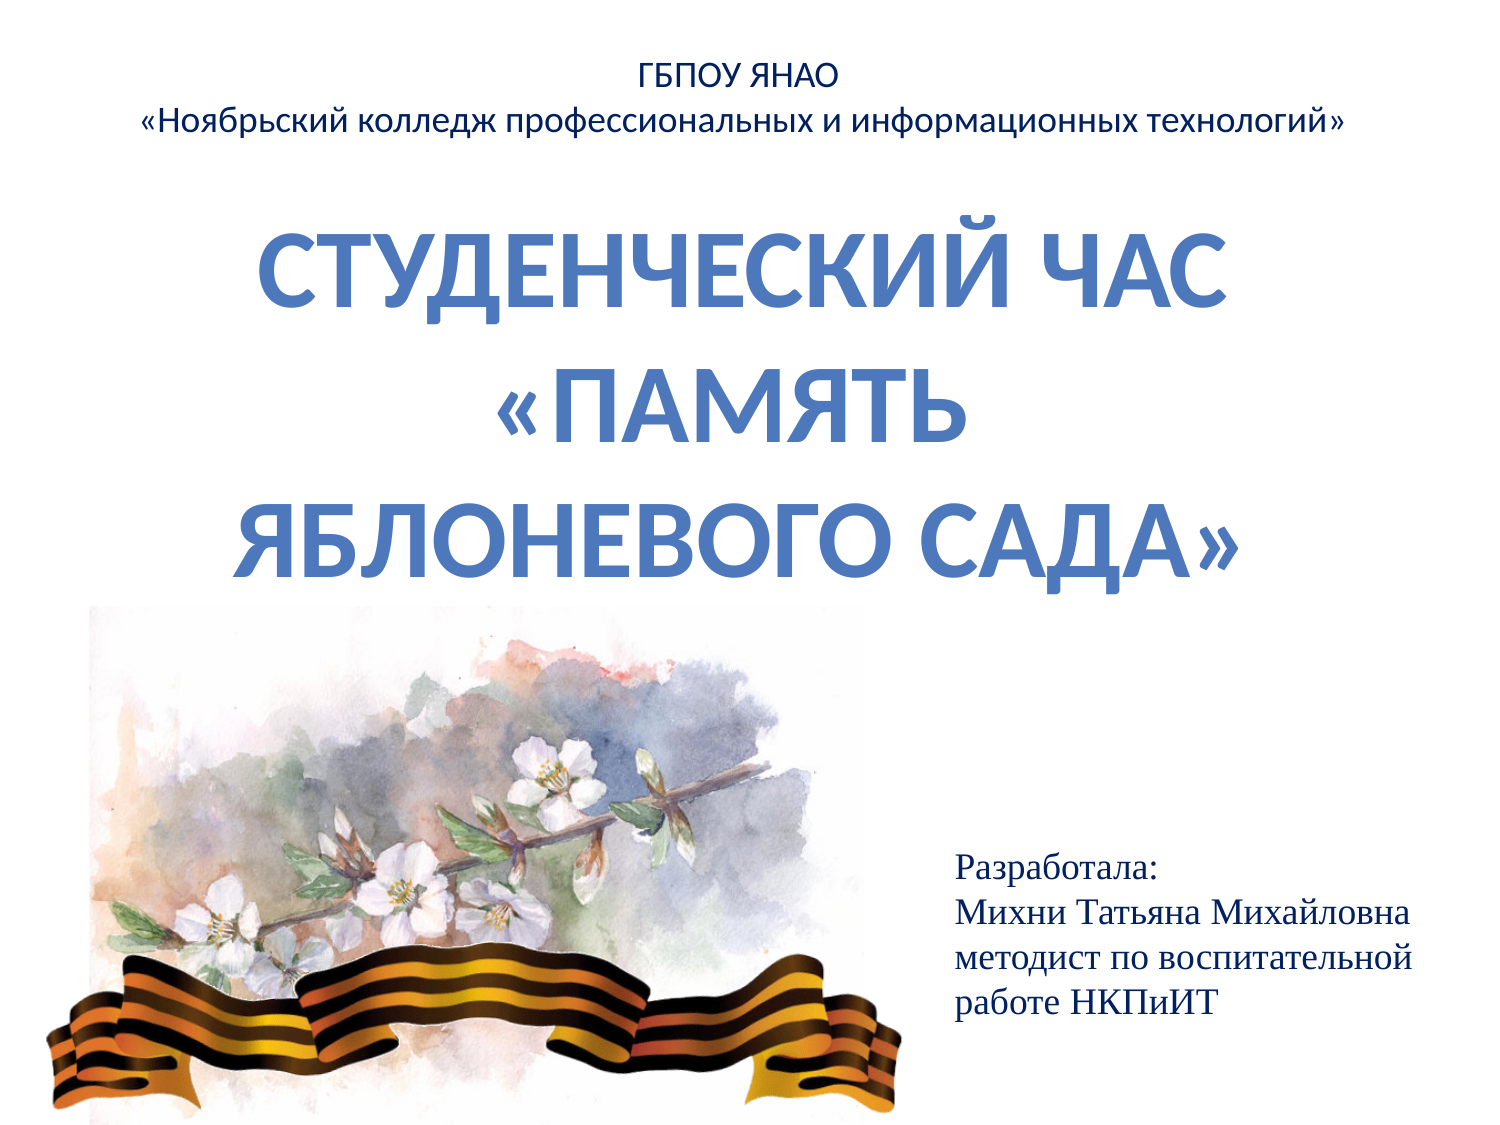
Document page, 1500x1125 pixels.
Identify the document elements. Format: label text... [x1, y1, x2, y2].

text_box Студенческий час «Память Яблоневого сада» [38, 187, 1448, 608]
text_box ГБПОУ ЯНАО «Ноябрьский колледж профессиональных и информационных технологий» [123, 42, 1363, 148]
text_box Разработала: Михни Татьяна Михайловна методист по воспитательной работе НКПиИТ [939, 834, 1500, 1090]
picture [0, 606, 959, 1125]
